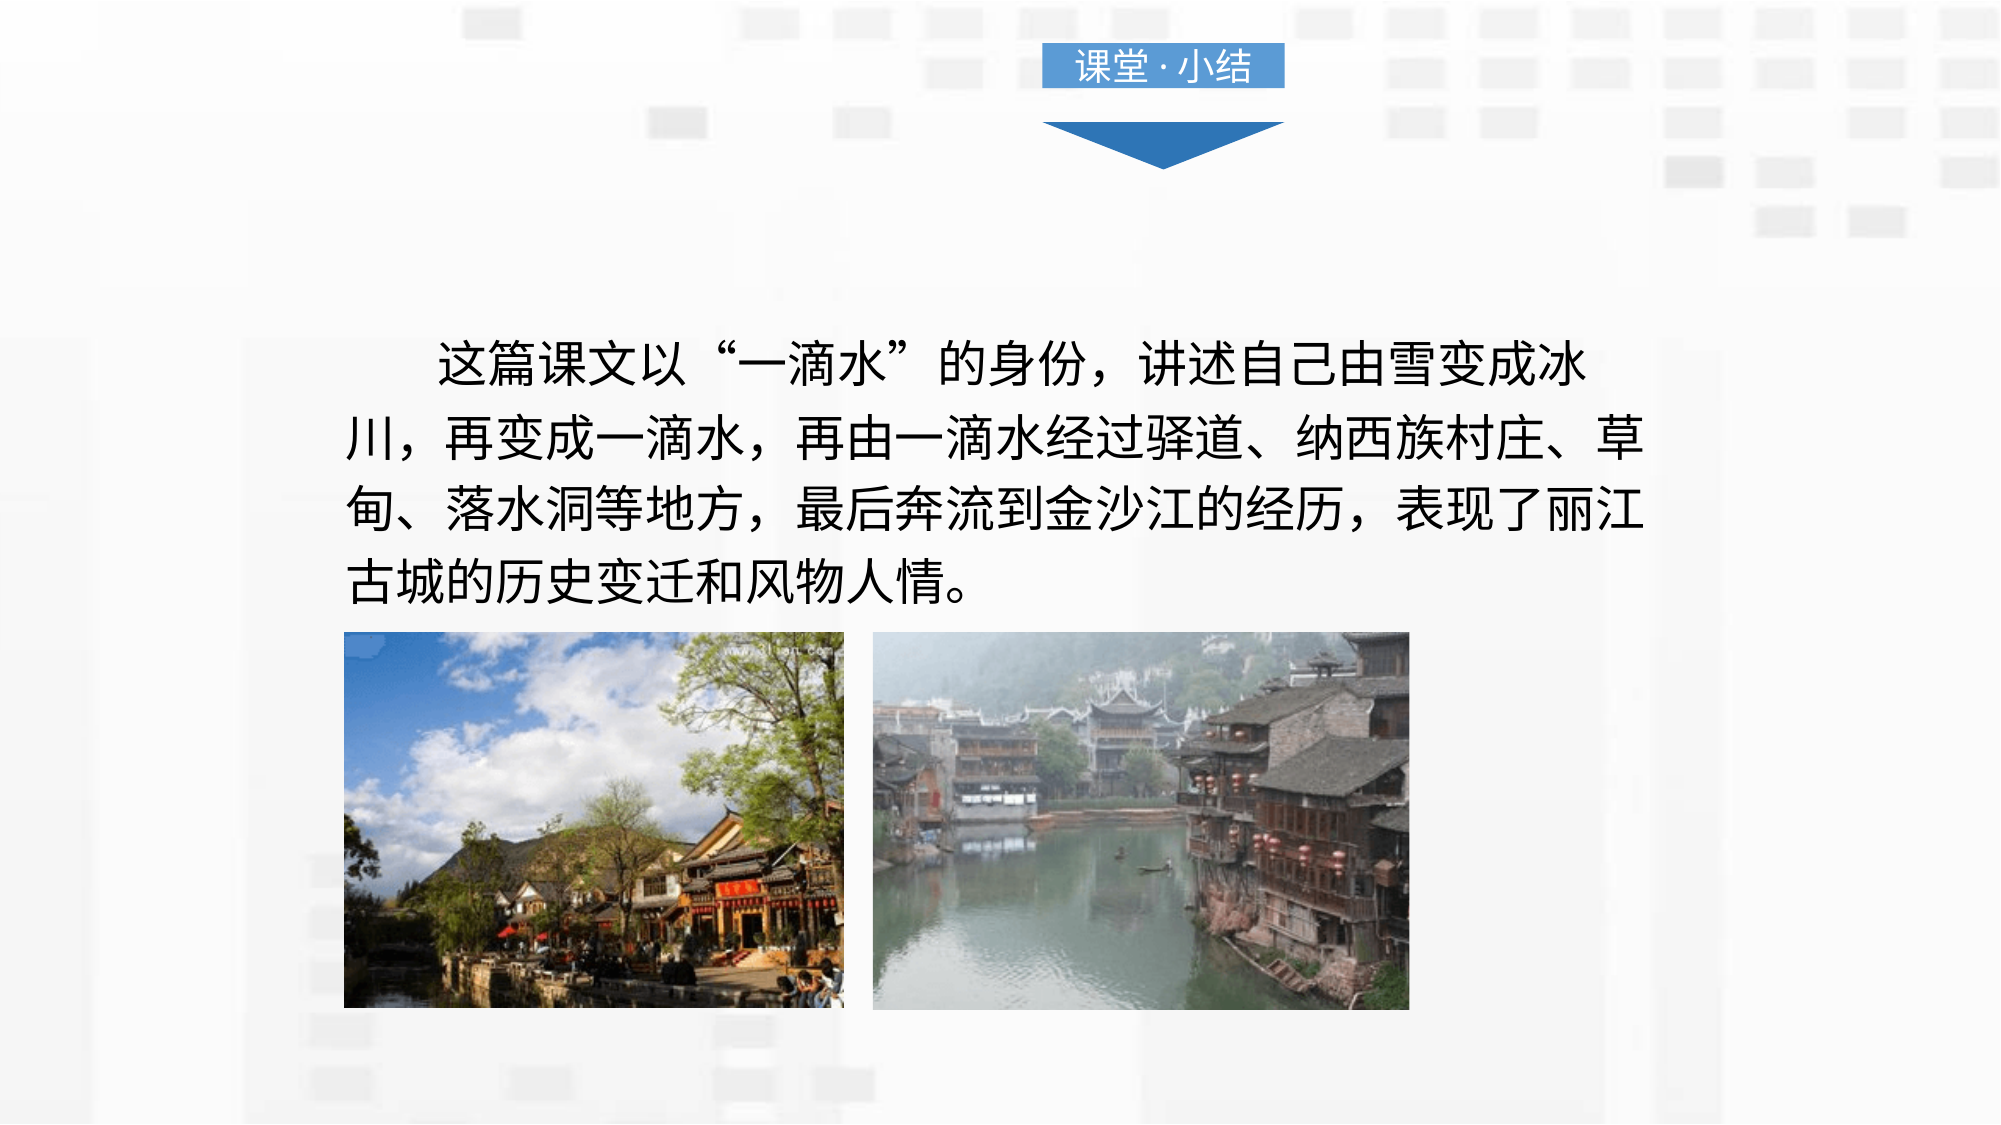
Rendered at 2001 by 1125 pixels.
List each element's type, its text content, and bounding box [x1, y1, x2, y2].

text_box 这篇课文以“一滴水”的身份，讲述自己由雪变成冰川，再变成一滴水，再由一滴水经过驿道、纳西族村庄、草甸、落水洞等地方，最后奔流到金沙江的经历，表现了丽江古城的历史变迁和风物人情。 [330, 302, 1665, 618]
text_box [1042, 42, 1285, 170]
picture [0, 1, 2001, 1124]
